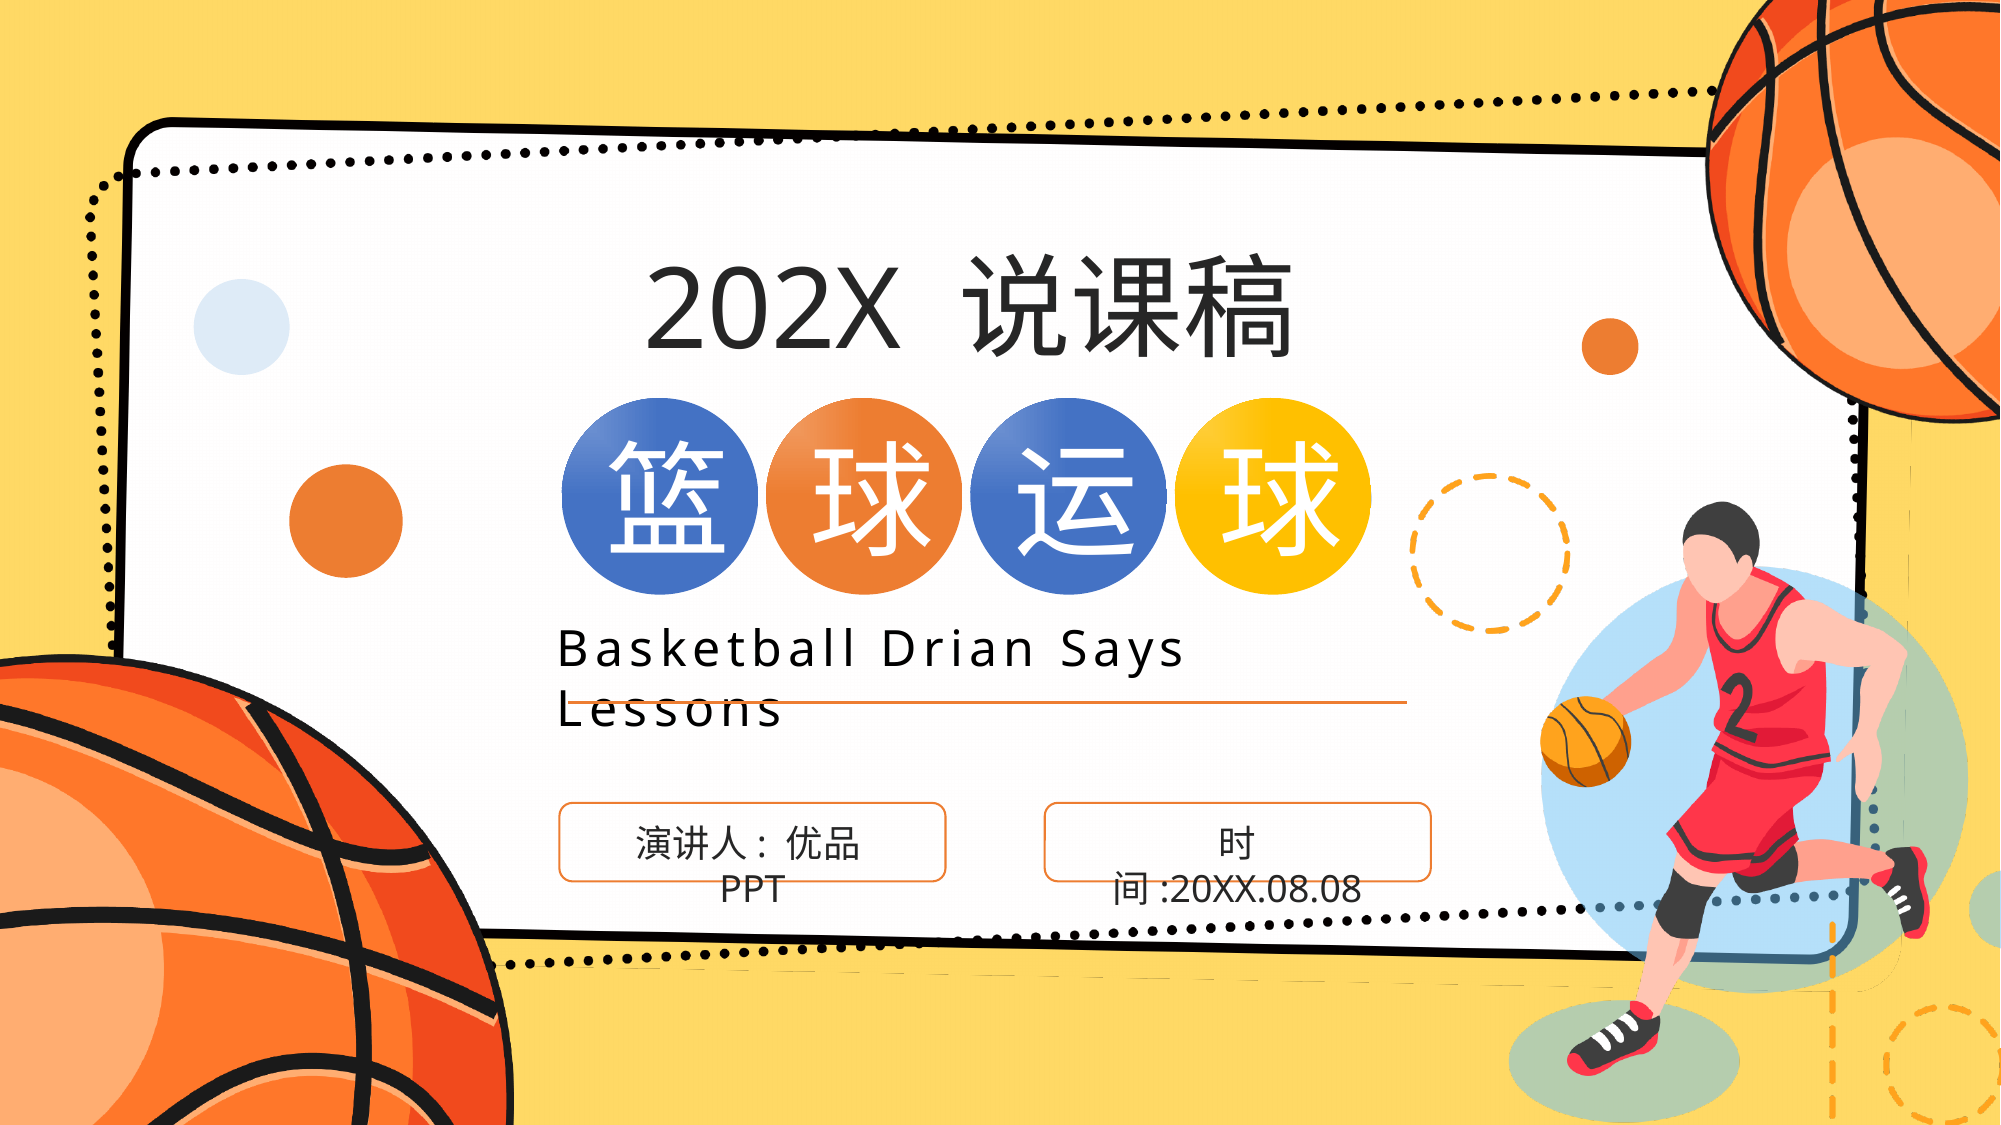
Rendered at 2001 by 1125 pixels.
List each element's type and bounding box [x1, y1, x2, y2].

text_box [559, 802, 946, 882]
picture [0, 0, 2001, 1125]
text_box [1044, 802, 1431, 882]
